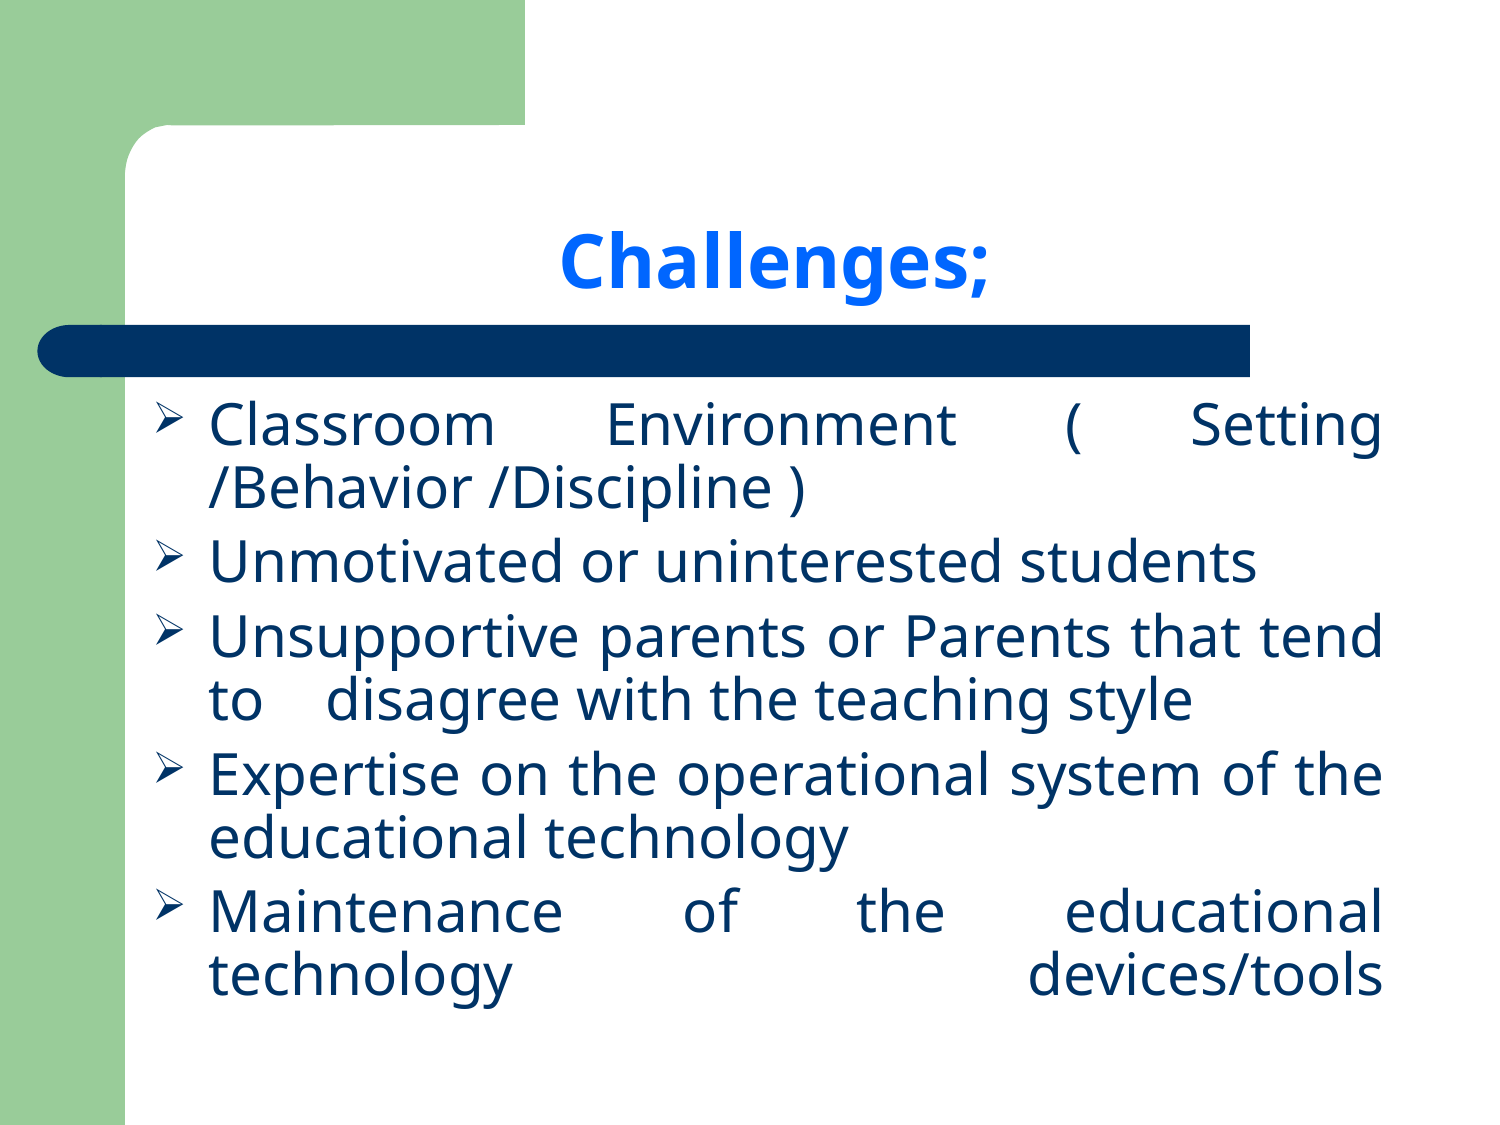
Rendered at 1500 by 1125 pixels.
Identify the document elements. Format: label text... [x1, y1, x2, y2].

list Classroom Environment ( Setting /Behavior /Discipline ) Unmotivated or uninterested students Unsupportive parents or Parents that tend to disagree with the teaching style Expertise on the operational system of the educational technology Maintenance of the educational technology devices/tools [137, 387, 1400, 1125]
title Challenges; [124, 124, 1426, 313]
